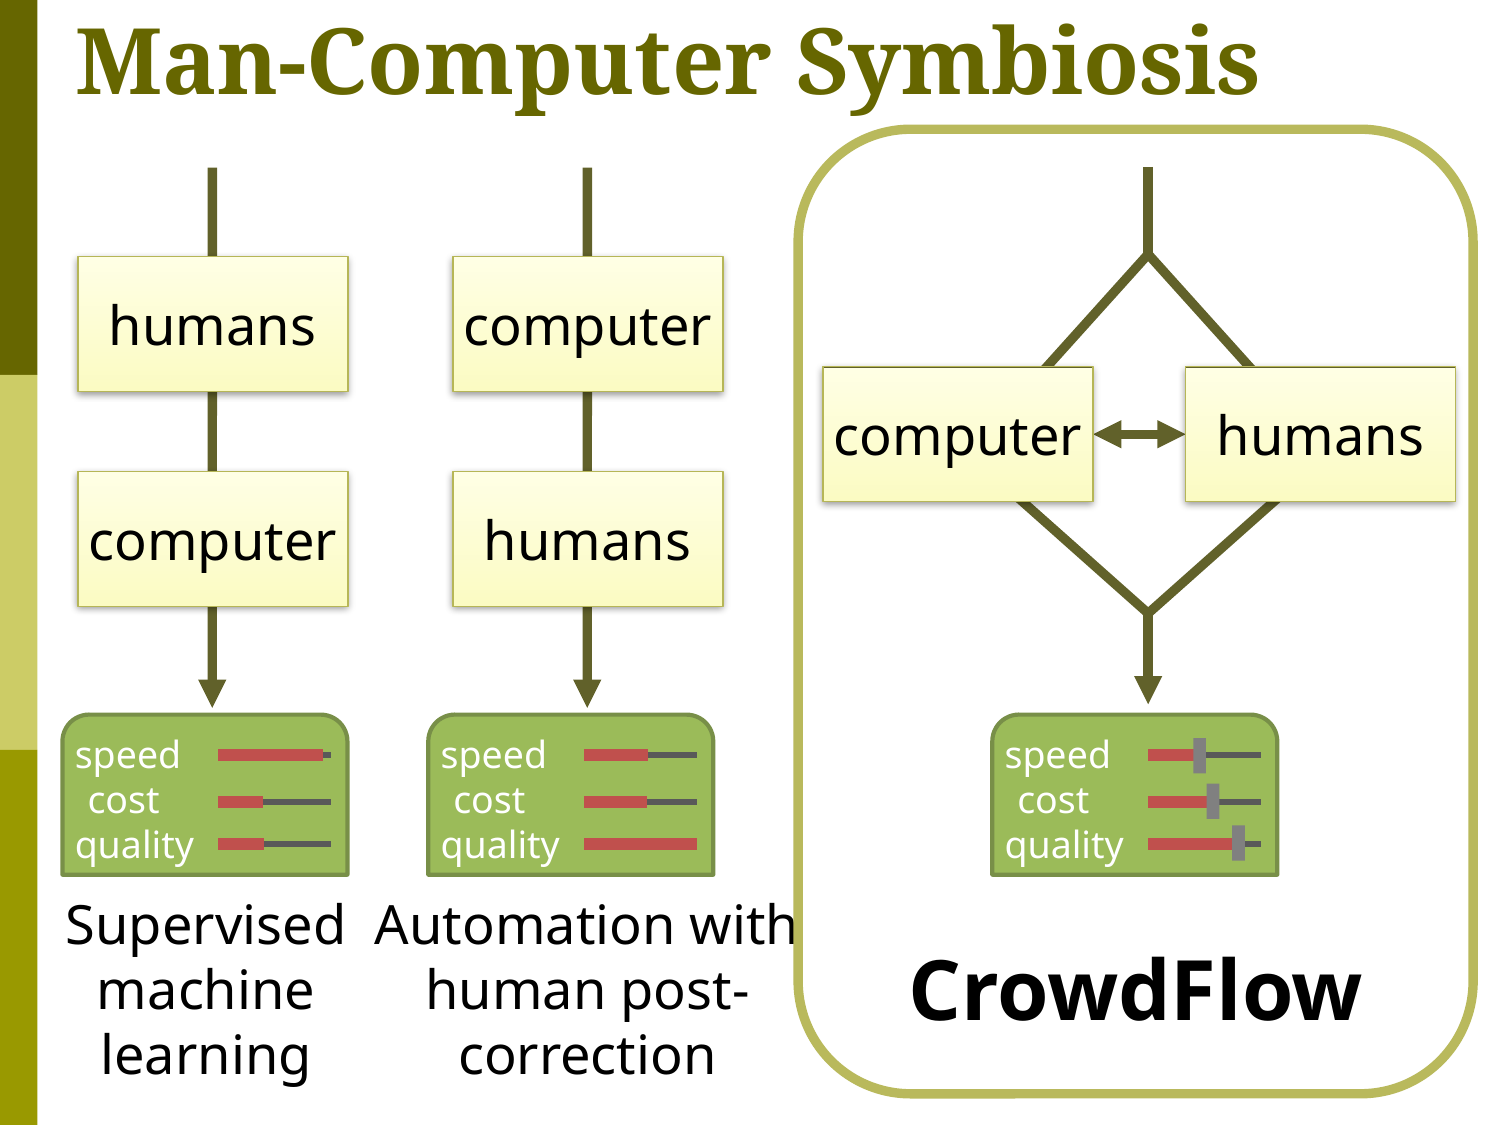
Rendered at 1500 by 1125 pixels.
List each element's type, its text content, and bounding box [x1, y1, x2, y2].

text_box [822, 166, 1456, 875]
text_box Automation with human post-correction [400, 883, 825, 1093]
text_box [825, 127, 1446, 165]
title Man-Computer Symbiosis [74, 12, 1426, 113]
text_box [796, 175, 1476, 1096]
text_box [62, 167, 349, 875]
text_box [428, 167, 724, 875]
text_box Supervised machine learning [12, 883, 400, 1093]
